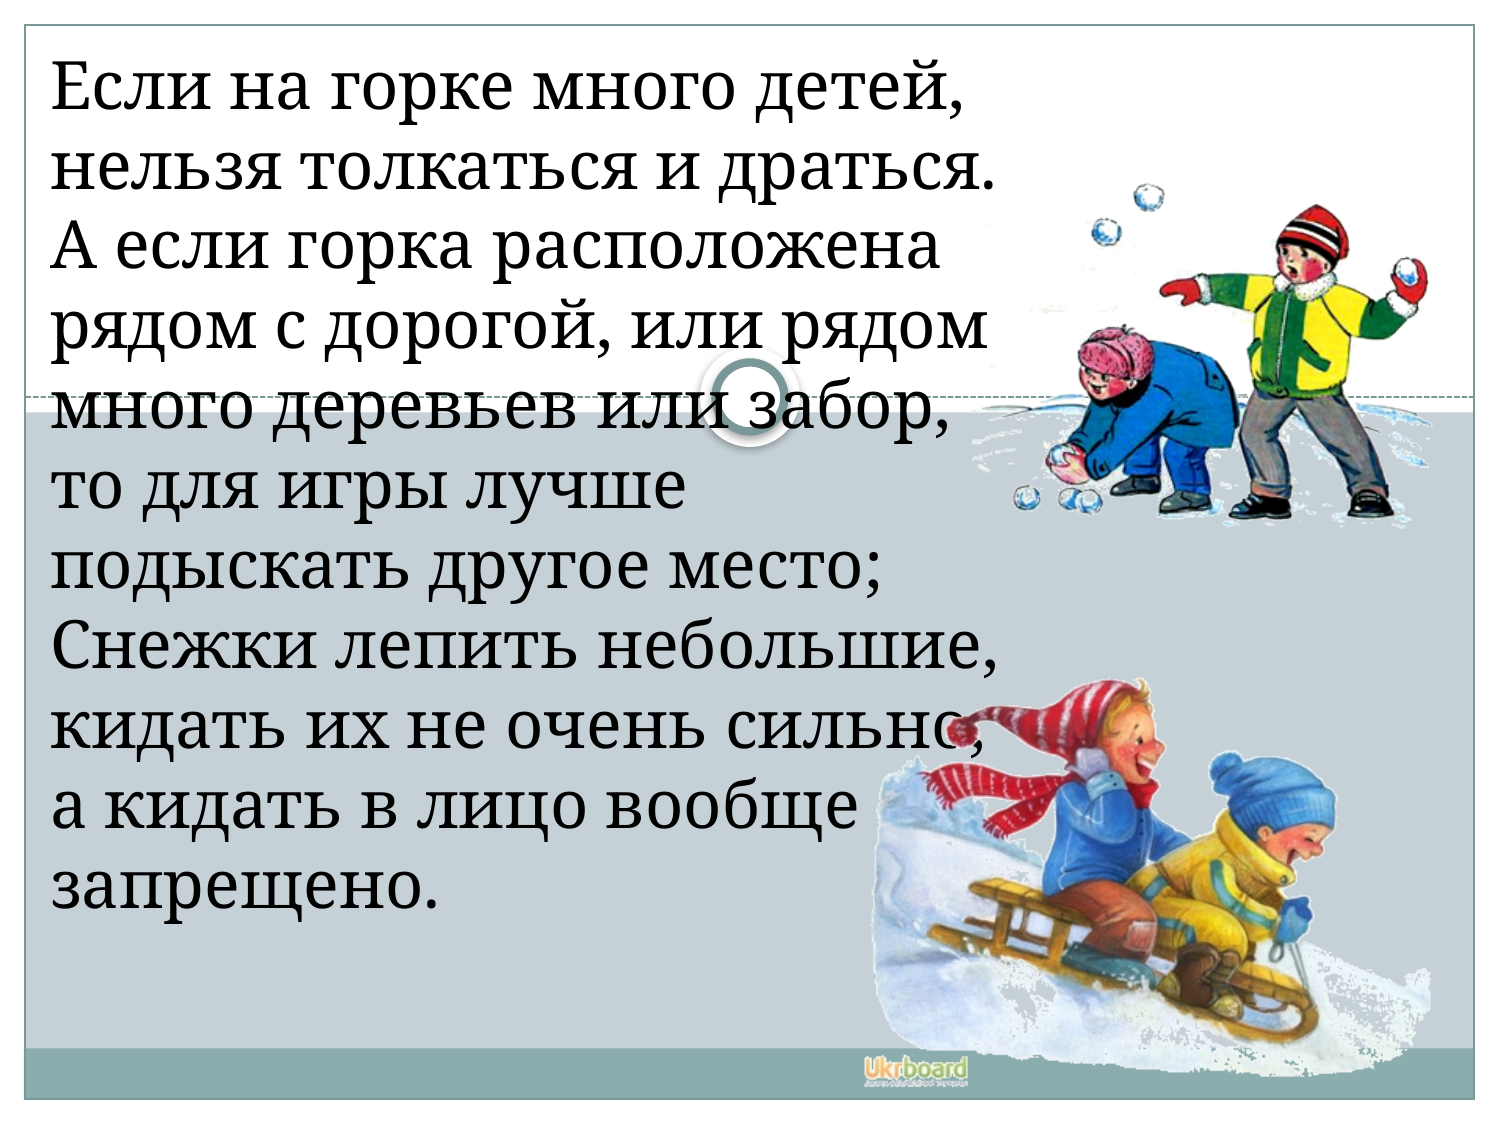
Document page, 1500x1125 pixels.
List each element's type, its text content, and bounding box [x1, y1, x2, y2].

text_box Если на горке много детей, нельзя толкаться и драться. А если горка расположена рядом с дорогой, или рядом много деревьев или забор, то для игры лучше подыскать другое место; Снежки лепить небольшие, кидать их не очень сильно, а кидать в лицо вообще запрещено. [35, 35, 1020, 930]
picture [843, 562, 1467, 1104]
picture [972, 175, 1442, 533]
